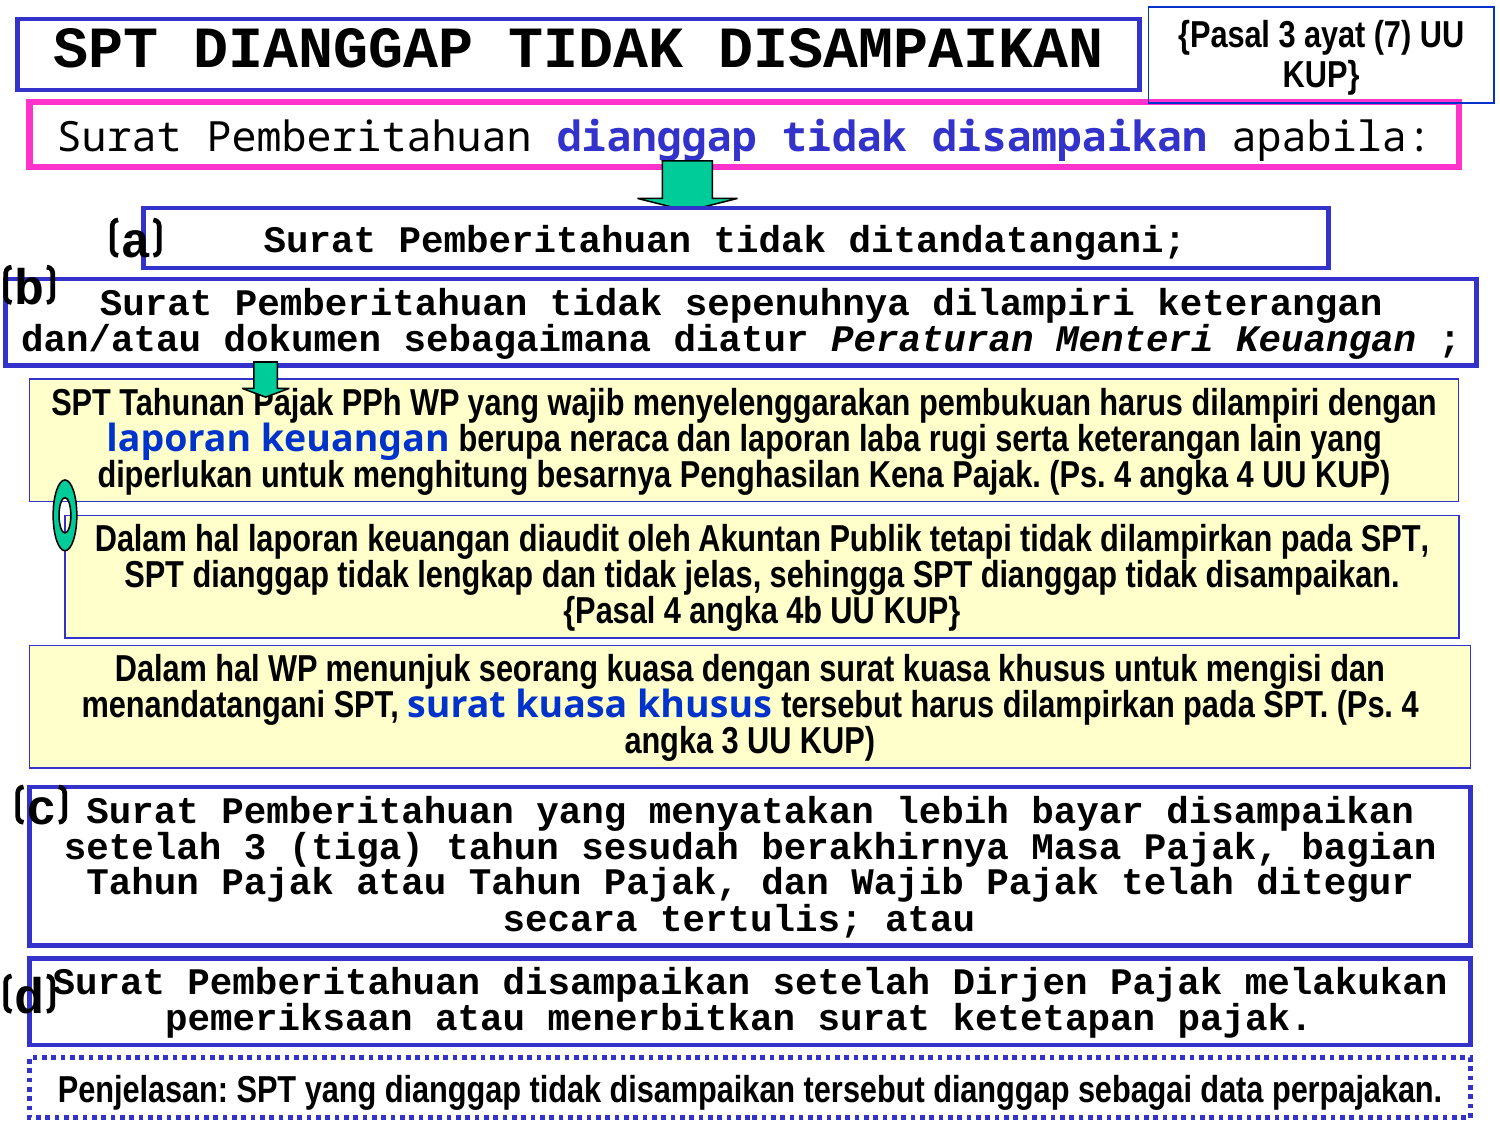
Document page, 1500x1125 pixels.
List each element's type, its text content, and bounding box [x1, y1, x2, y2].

text_box Surat Pemberitahuan dianggap tidak disampaikan apabila: [29, 101, 1459, 167]
text_box Penjelasan: SPT yang dianggap tidak disampaikan tersebut dianggap sebagai data perpajakan. [29, 1057, 1471, 1118]
text_box Surat Pemberitahuan tidak ditandatangani; [143, 207, 1329, 268]
text_box Surat Pemberitahuan yang menyatakan lebih bayar disampaikan setelah 3 (tiga) tahun sesudah berakhirnya Masa Pajak, bagian Tahun Pajak atau Tahun Pajak, dan Wajib Pajak telah ditegur secara tertulis; atau [29, 786, 1471, 946]
title SPT DIANGGAP TIDAK DISAMPAIKAN [17, 18, 1140, 91]
text_box a [112, 219, 160, 256]
text_box [53, 479, 77, 551]
text_box [637, 160, 738, 207]
text_box [242, 362, 290, 398]
text_box c [17, 786, 65, 823]
text_box SPT Tahunan Pajak PPh WP yang wajib menyelenggarakan pembukuan harus dilampiri dengan laporan keuangan berupa neraca dan laporan laba rugi serta keterangan lain yang diperlukan untuk menghitung besarnya Penghasilan Kena Pajak. (Ps. 4 angka 4 UU KUP) [29, 378, 1459, 502]
text_box {Pasal 3 ayat (7) UU KUP} [1148, 7, 1495, 104]
text_box Surat Pemberitahuan tidak sepenuhnya dilampiri keterangan dan/atau dokumen sebagaimana diatur Peraturan Menteri Keuangan ; [5, 278, 1477, 366]
text_box b [5, 267, 53, 303]
text_box Dalam hal laporan keuangan diaudit oleh Akuntan Publik tetapi tidak dilampirkan pada SPT, SPT dianggap tidak lengkap dan tidak jelas, sehingga SPT dianggap tidak disampaikan. {Pasal 4 angka 4b UU KUP} [65, 515, 1459, 639]
text_box Dalam hal WP menunjuk seorang kuasa dengan surat kuasa khusus untuk mengisi dan menandatangani SPT, surat kuasa khusus tersebut harus dilampirkan pada SPT. (Ps. 4 angka 3 UU KUP) [29, 645, 1471, 769]
text_box Surat Pemberitahuan disampaikan setelah Dirjen Pajak melakukan pemeriksaan atau menerbitkan surat ketetapan pajak. [29, 958, 1471, 1046]
text_box d [5, 976, 53, 1012]
